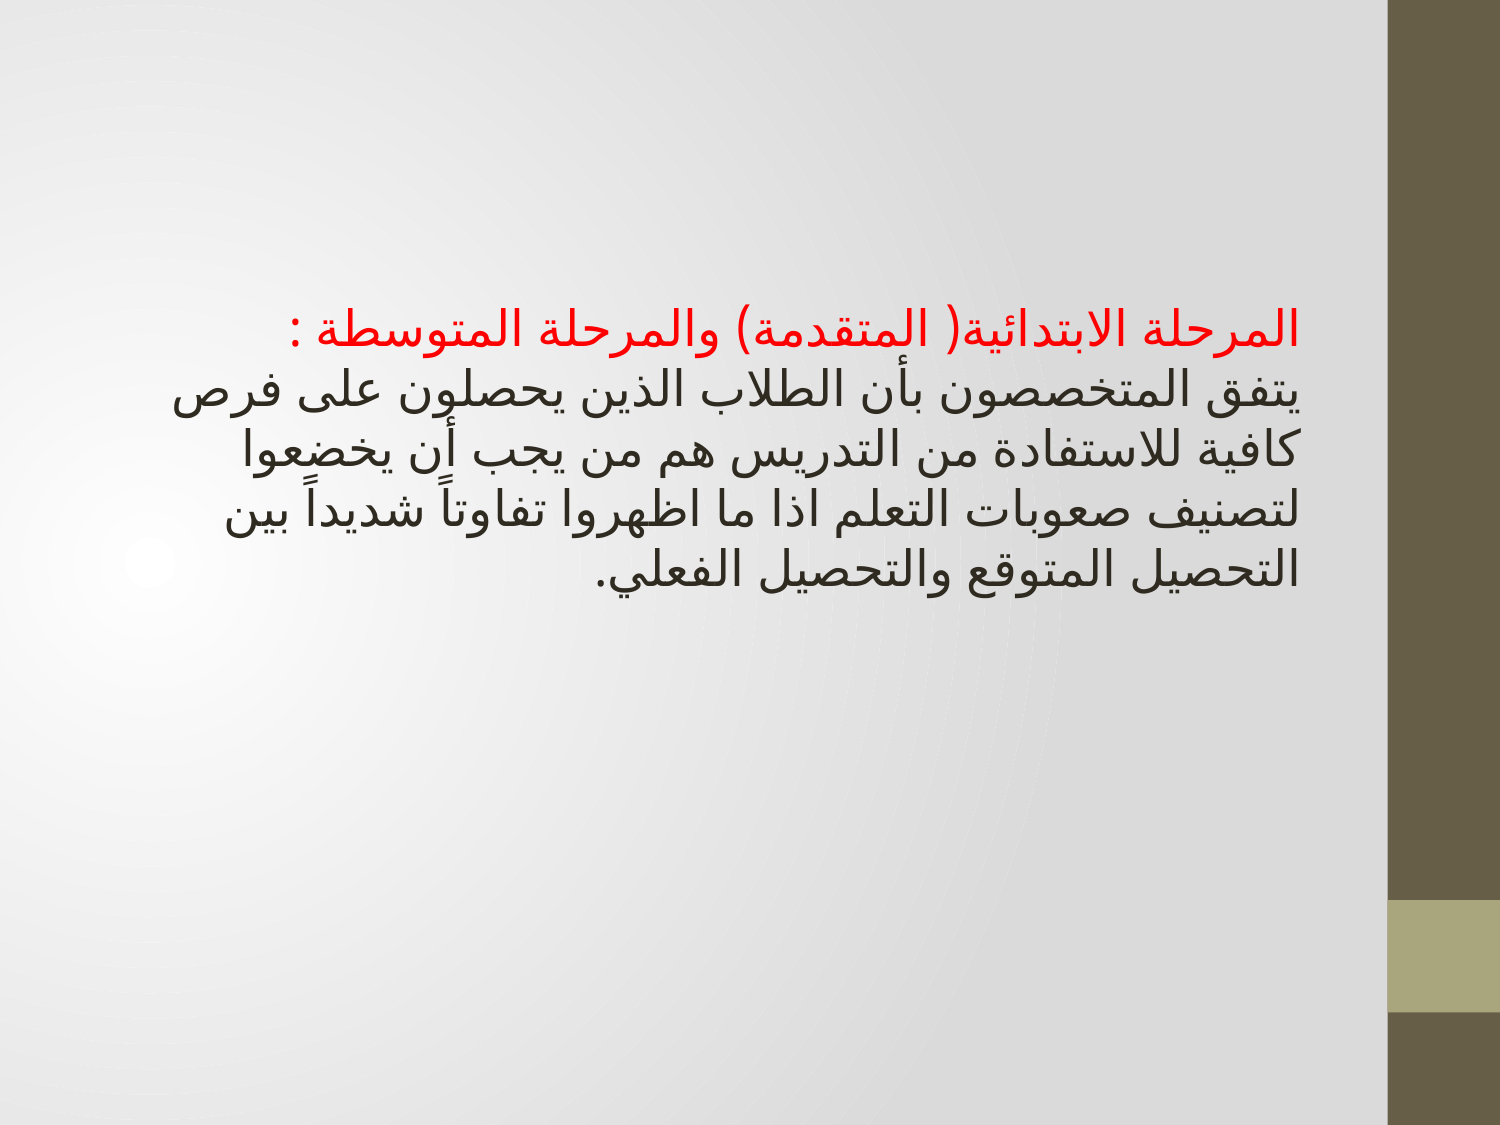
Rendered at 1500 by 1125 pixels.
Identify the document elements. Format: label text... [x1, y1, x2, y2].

text_box المرحلة الابتدائية( المتقدمة) والمرحلة المتوسطة : يتفق المتخصصون بأن الطلاب الذين يحصلون على فرص كافية للاستفادة من التدريس هم من يجب أن يخضعوا لتصنيف صعوبات التعلم اذا ما اظهروا تفاوتاً شديداً بين التحصيل المتوقع والتحصيل الفعلي. [100, 288, 1317, 724]
